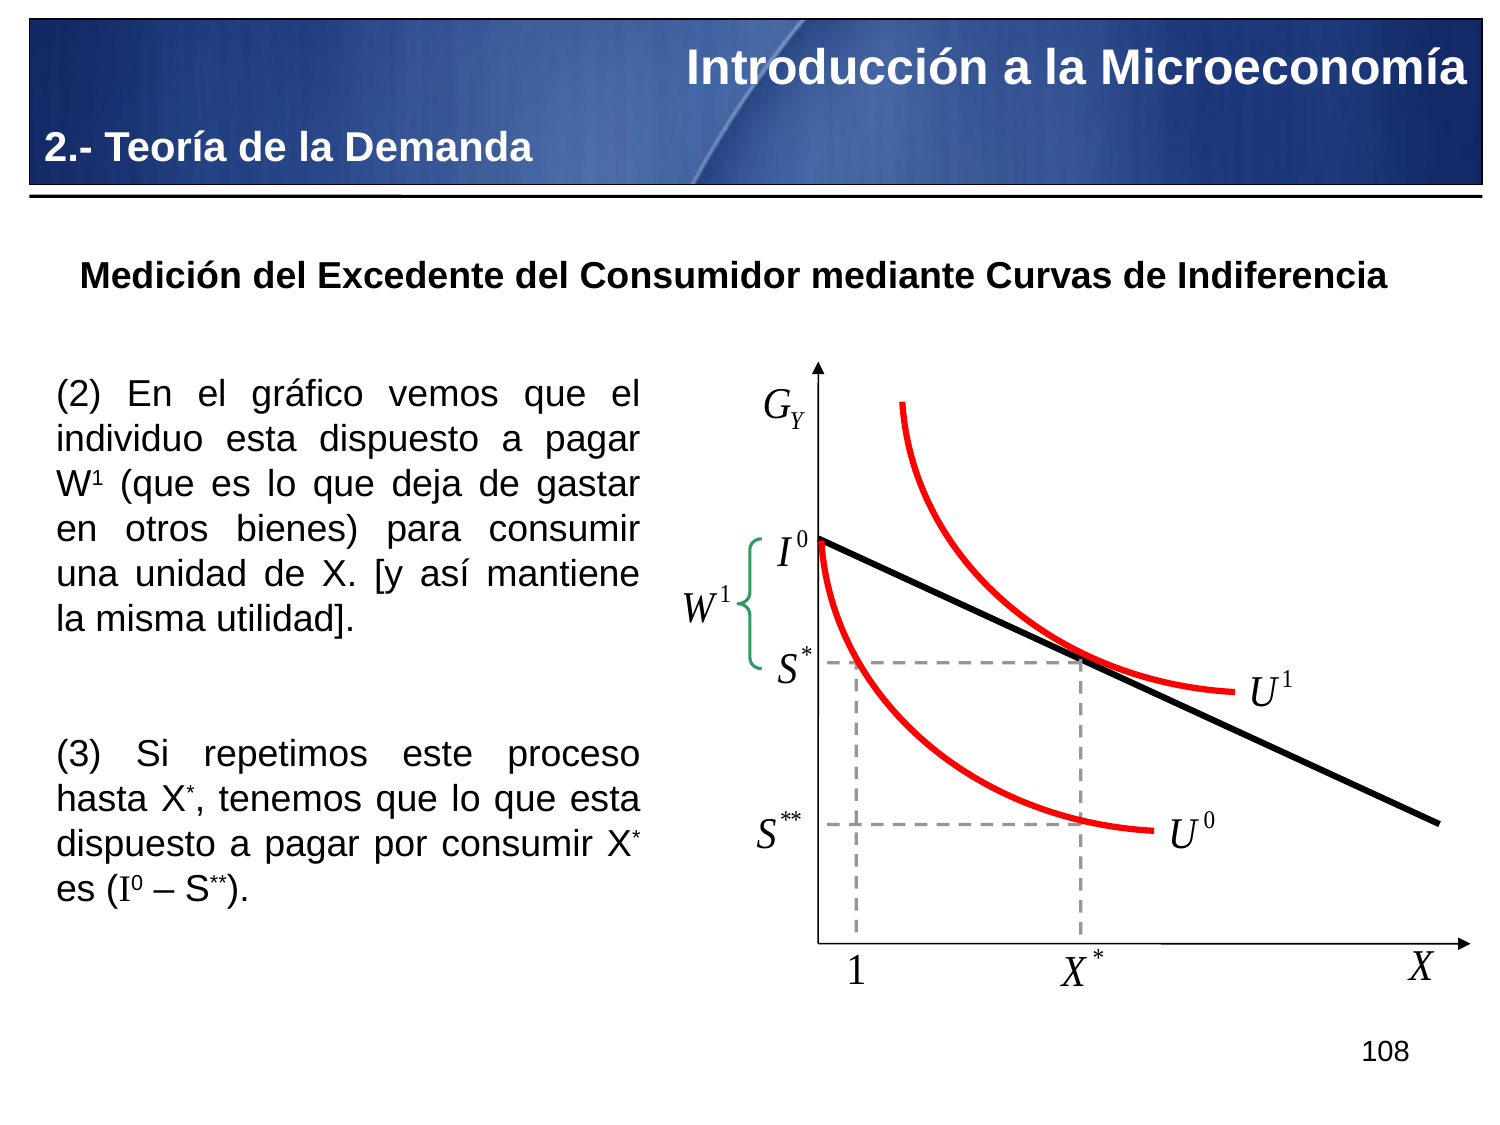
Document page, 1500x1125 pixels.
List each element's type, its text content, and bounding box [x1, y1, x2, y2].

text_box (2) En el gráfico vemos que el individuo esta dispuesto a pagar W1 (que es lo que deja de gastar en otros bienes) para consumir una unidad de X. [y así mantiene la misma utilidad]. (3) Si repetimos este proceso hasta X*, tenemos que lo que esta dispuesto a pagar por consumir X* es (I0 – S**). [41, 361, 656, 917]
slide_number 108 [1074, 1024, 1426, 1103]
text_box Introducción a la Microeconomía [608, 26, 1483, 102]
text_box Medición del Excedente del Consumidor mediante Curvas de Indiferencia [64, 243, 1447, 304]
text_box [29, 19, 1483, 185]
text_box 2.- Teoría de la Demanda [29, 112, 585, 178]
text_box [678, 361, 1471, 995]
